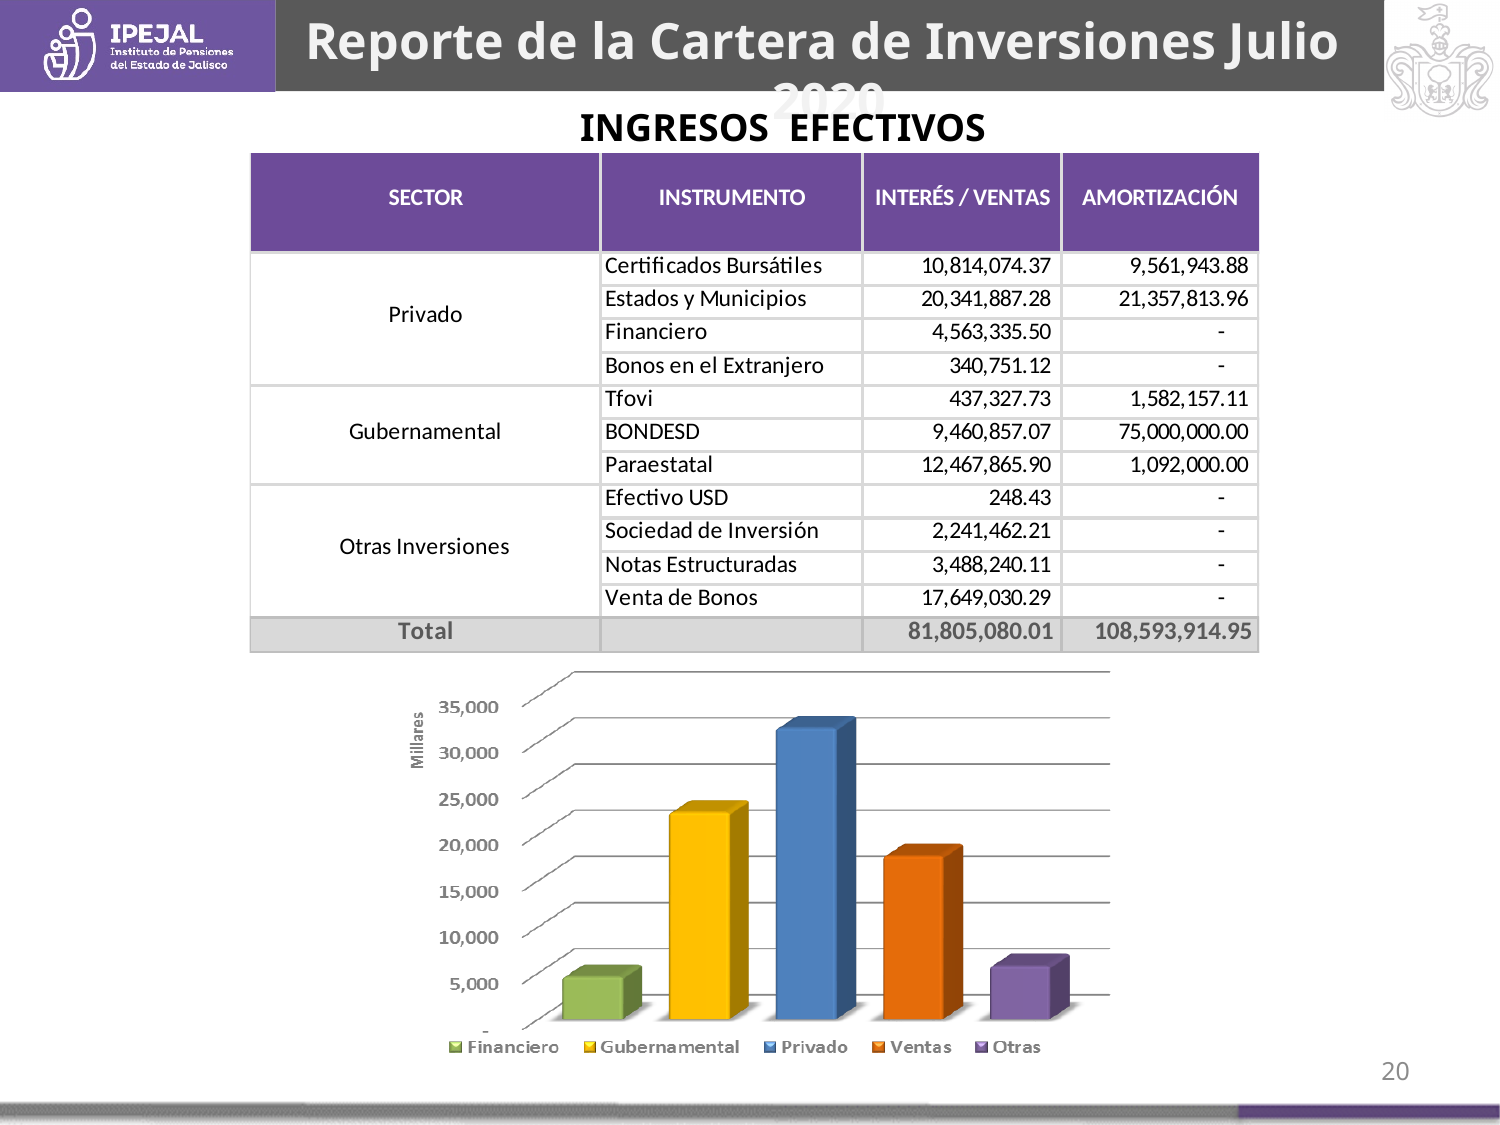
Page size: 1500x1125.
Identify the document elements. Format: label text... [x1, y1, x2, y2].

picture [339, 655, 1143, 1073]
picture [0, 0, 276, 92]
picture [0, 1096, 1500, 1125]
text_box Reporte de la Cartera de Inversiones Julio 2020 [274, 2, 1384, 97]
slide_number 19 [1074, 1042, 1425, 1103]
text_box INGRESOS EFECTIVOS [526, 96, 1001, 149]
picture [249, 149, 1261, 654]
